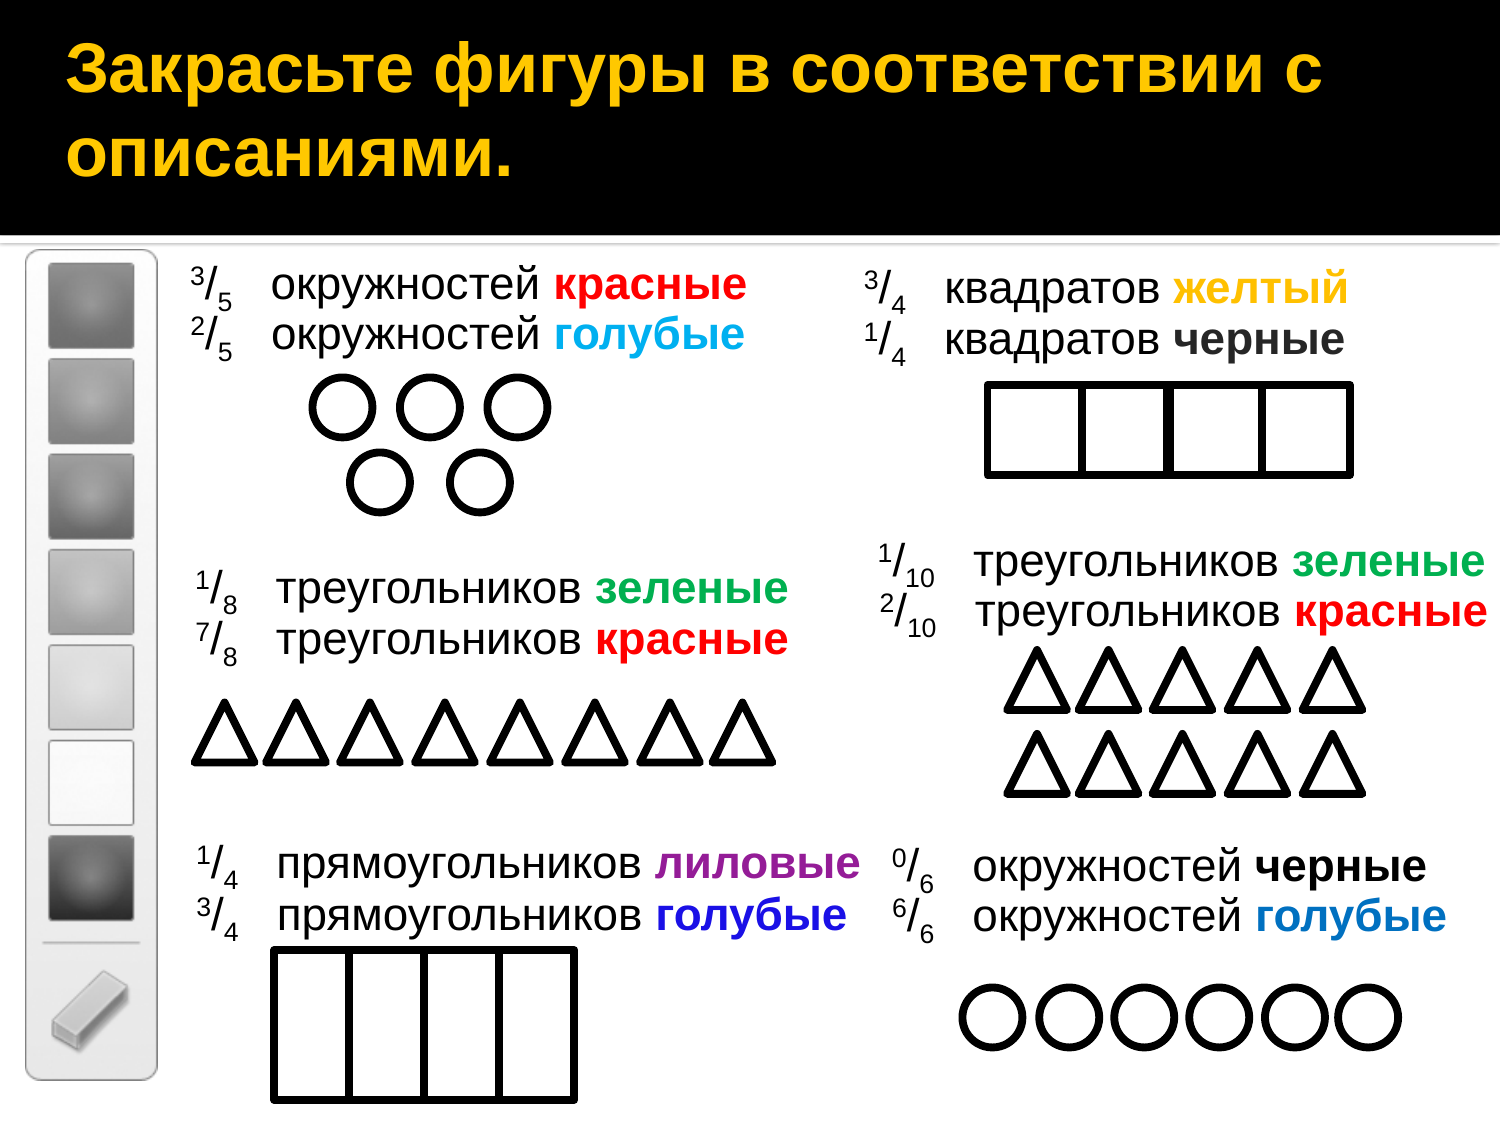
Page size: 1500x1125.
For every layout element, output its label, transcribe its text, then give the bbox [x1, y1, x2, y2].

text_box [262, 698, 330, 767]
text_box [1078, 381, 1167, 479]
text_box [270, 955, 346, 1104]
text_box [1075, 646, 1143, 714]
text_box [396, 373, 464, 442]
text_box [411, 698, 479, 767]
text_box [1261, 983, 1329, 1052]
text_box 1/10 треугольников зеленые [862, 523, 1500, 601]
text_box [1185, 983, 1254, 1052]
text_box [486, 698, 554, 767]
text_box 2/10 треугольников красные [864, 573, 1500, 651]
text_box [345, 955, 421, 1104]
text_box [1148, 729, 1216, 798]
text_box [1223, 729, 1291, 798]
text_box [446, 448, 514, 517]
text_box [1075, 729, 1143, 798]
text_box [1110, 983, 1179, 1052]
text_box [958, 983, 1027, 1052]
text_box 3/4 квадратов желтый [849, 249, 1365, 328]
text_box [1003, 729, 1071, 798]
text_box [336, 698, 404, 767]
text_box 6/6 окружностей голубые [877, 878, 1463, 956]
text_box [1298, 729, 1366, 798]
text_box [984, 381, 1079, 479]
text_box [1223, 646, 1291, 714]
text_box [1003, 646, 1071, 714]
text_box [561, 698, 629, 767]
text_box 1/8 треугольников зеленые [180, 549, 804, 601]
text_box [1334, 983, 1403, 1052]
text_box 3/4 прямоугольников голубые [181, 876, 863, 955]
text_box [346, 448, 414, 517]
text_box 3/5 окружностей красные [175, 246, 763, 324]
text_box [1035, 983, 1104, 1052]
text_box 1/4 прямоугольников лиловые [181, 825, 877, 903]
text_box [420, 955, 578, 1104]
text_box 2/5 окружностей голубые [175, 296, 761, 374]
text_box [1166, 381, 1354, 479]
text_box 1/4 квадратов черные [848, 301, 1361, 380]
text_box [191, 698, 259, 767]
text_box [483, 373, 552, 442]
text_box [1298, 646, 1366, 714]
text_box [1148, 646, 1216, 714]
text_box [708, 698, 776, 767]
text_box [636, 698, 704, 767]
title Закрасьте фигуры в соответствии с описаниями. [50, 12, 1425, 200]
text_box 7/8 треугольников красные [180, 601, 805, 680]
picture [25, 249, 158, 1081]
text_box 0/6 окружностей черные [877, 828, 1443, 878]
text_box [308, 373, 377, 442]
